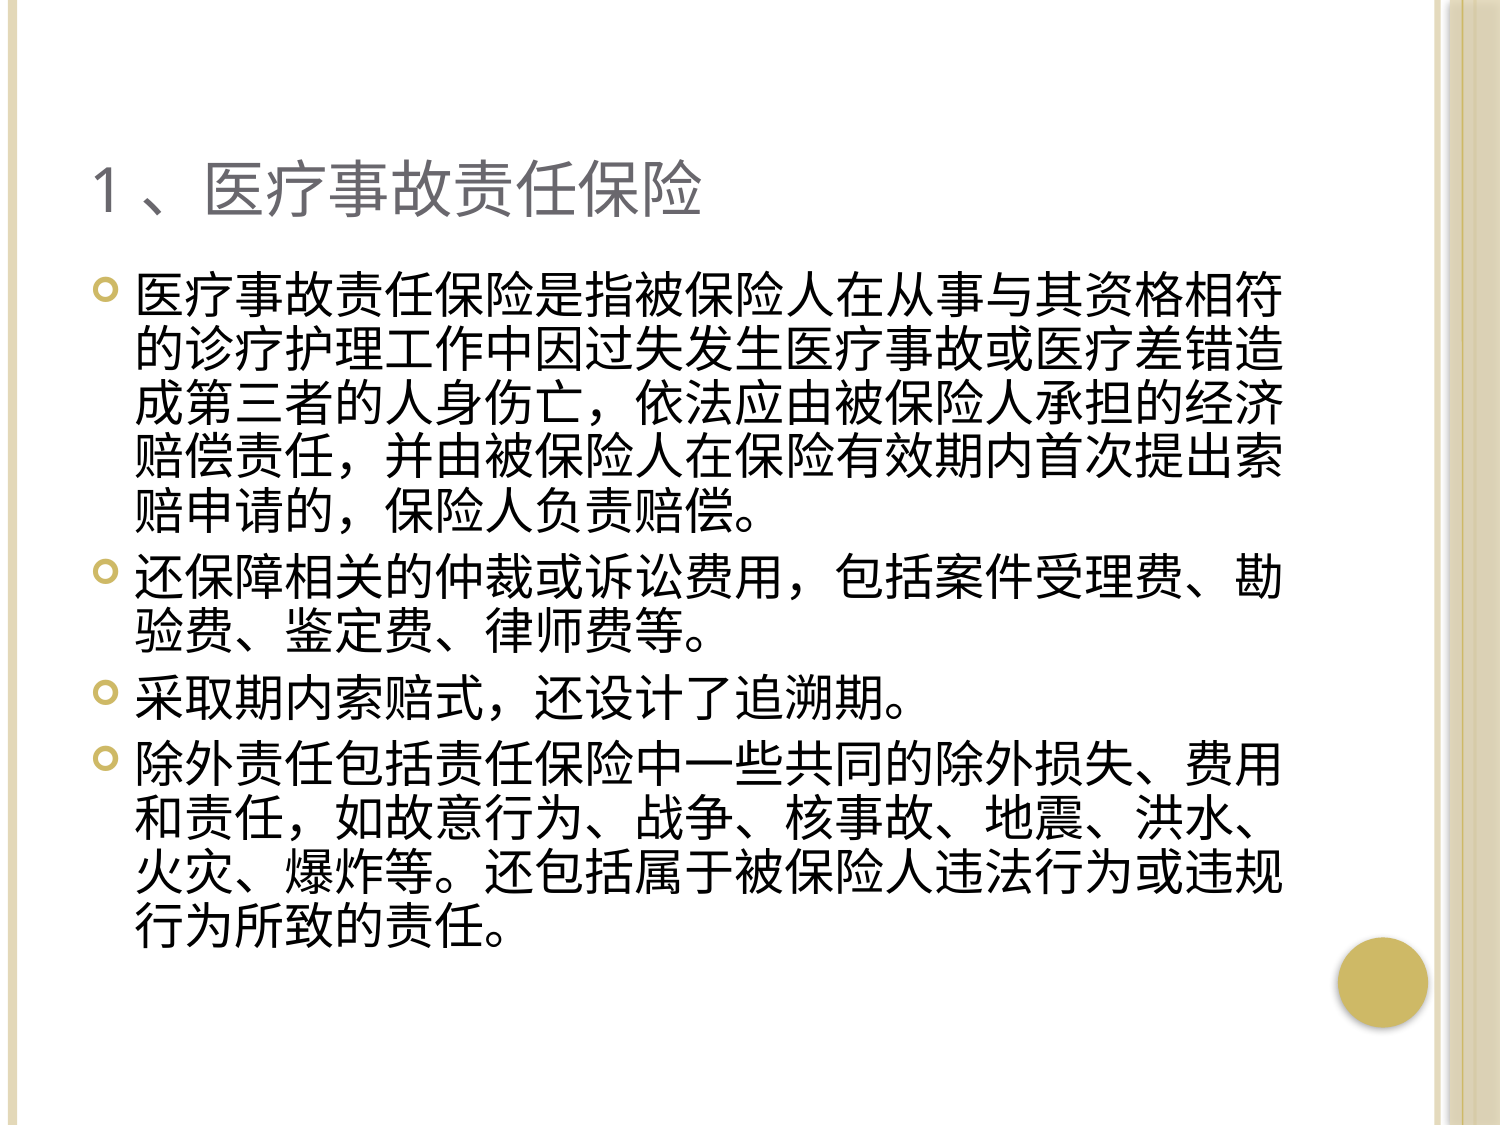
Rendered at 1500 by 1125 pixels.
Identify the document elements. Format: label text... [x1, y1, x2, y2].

list 医疗事故责任保险是指被保险人在从事与其资格相符的诊疗护理工作中因过失发生医疗事故或医疗差错造成第三者的人身伤亡，依法应由被保险人承担的经济赔偿责任，并由被保险人在保险有效期内首次提出索赔申请的，保险人负责赔偿。 还保障相关的仲裁或诉讼费用，包括案件受理费、勘验费、鉴定费、律师费等。 采取期内索赔式，还设计了追溯期。 除外责任包括责任保险中一些共同的除外损失、费用和责任，如故意行为、战争、核事故、地震、洪水、火灾、爆炸等。还包括属于被保险人违法行为或违规行为所致的责任。 [74, 262, 1301, 1063]
title 1、医疗事故责任保险 [75, 45, 1300, 233]
